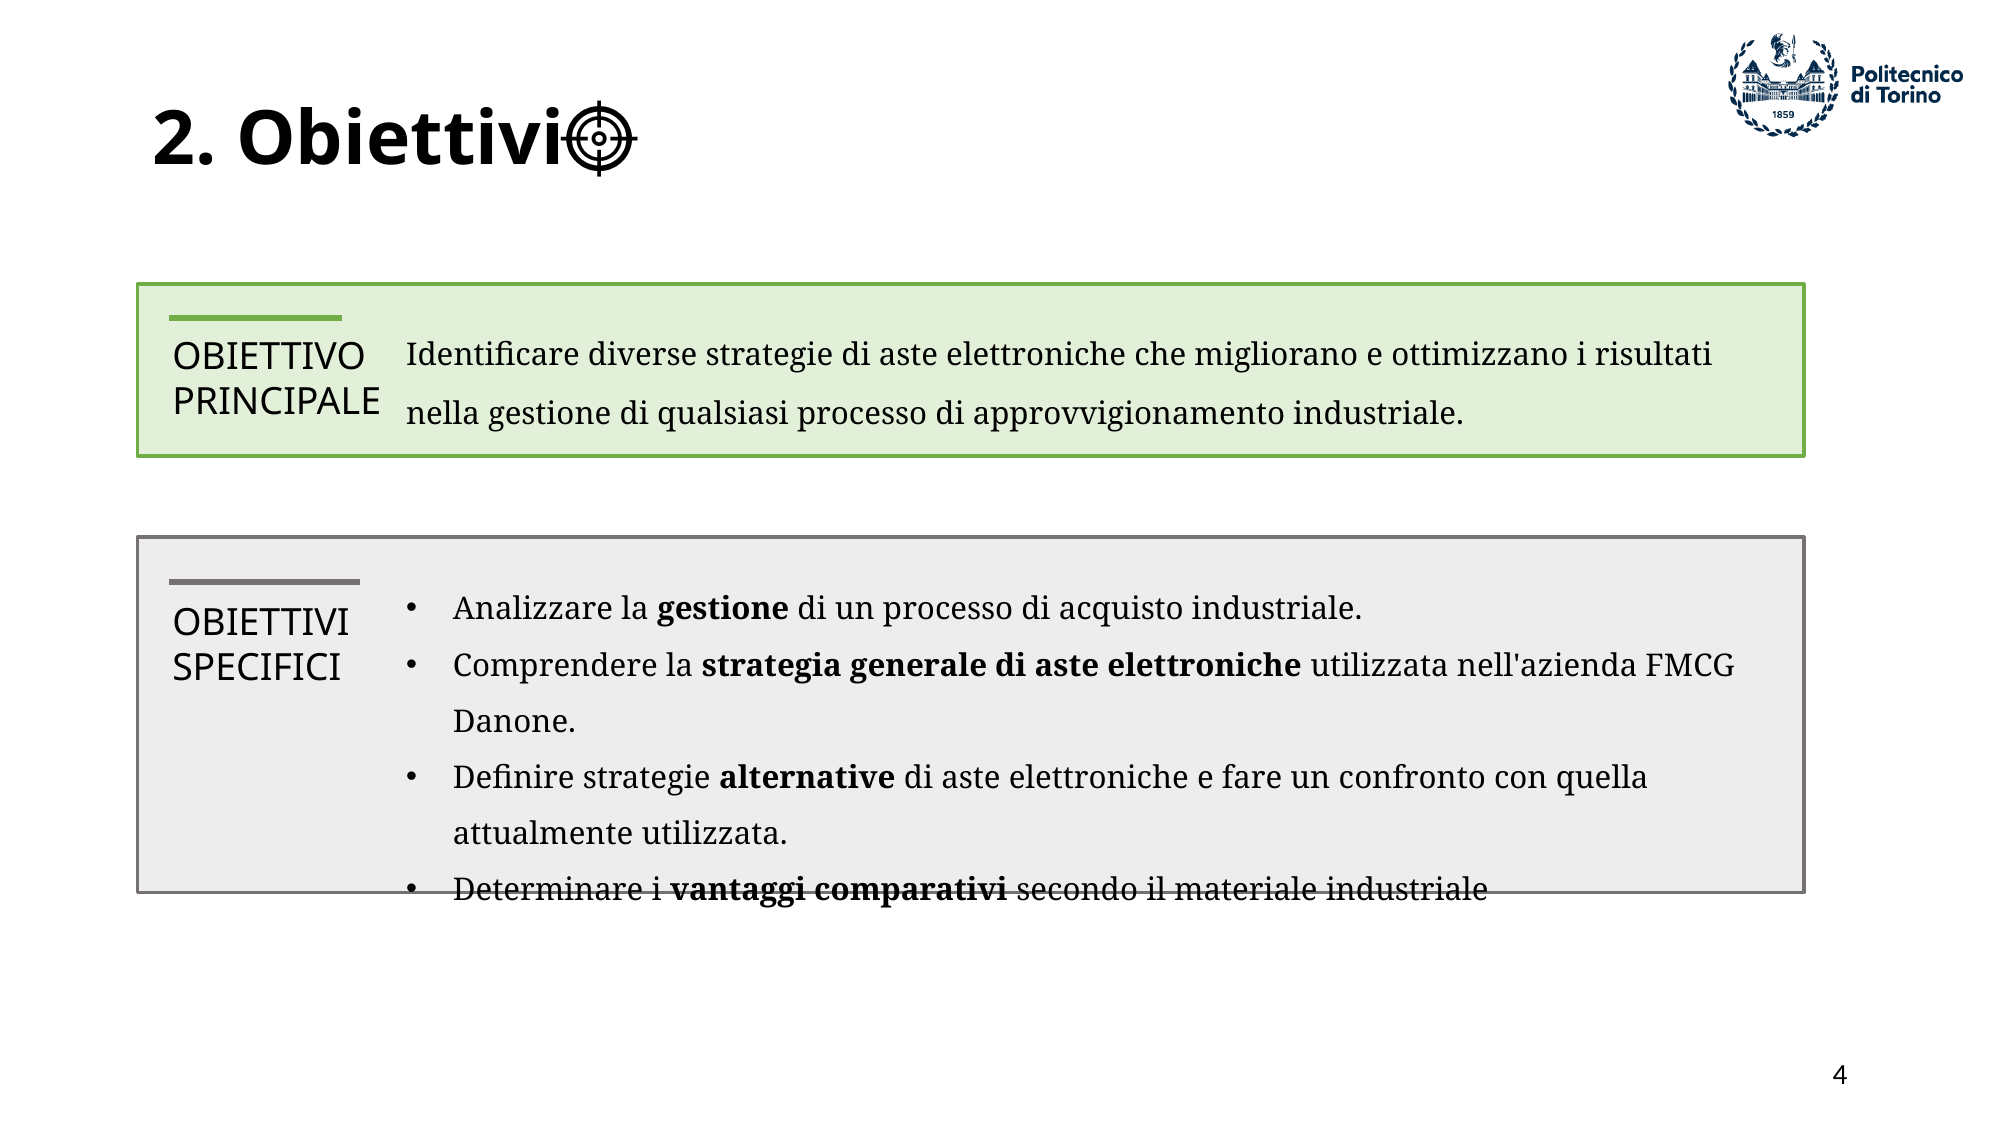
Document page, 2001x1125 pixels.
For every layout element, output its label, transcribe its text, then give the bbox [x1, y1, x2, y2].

slide_number 4 [1412, 1042, 1863, 1103]
text_box [137, 284, 1805, 456]
text_box OBIETTIVO PRINCIPALE [157, 324, 416, 430]
title 2. Obiettivi [137, 31, 1863, 249]
text_box Identificare diverse strategie di aste elettroniche che migliorano e ottimizzano i risultati nella gestione di qualsiasi processo di approvvigionamento industriale. [391, 303, 1807, 439]
text_box Analizzare la gestione di un processo di acquisto industriale. Comprendere la strategia generale di aste elettroniche utilizzata nell'azienda FMCG Danone. Definire strategie alternative di aste elettroniche e fare un confronto con quella attualmente utilizzata. Determinare i vantaggi comparativi secondo il materiale industriale [391, 562, 1804, 915]
picture [554, 94, 644, 184]
picture [1725, 31, 1966, 139]
text_box OBIETTIVI SPECIFICI [157, 590, 391, 696]
text_box [137, 536, 1805, 893]
